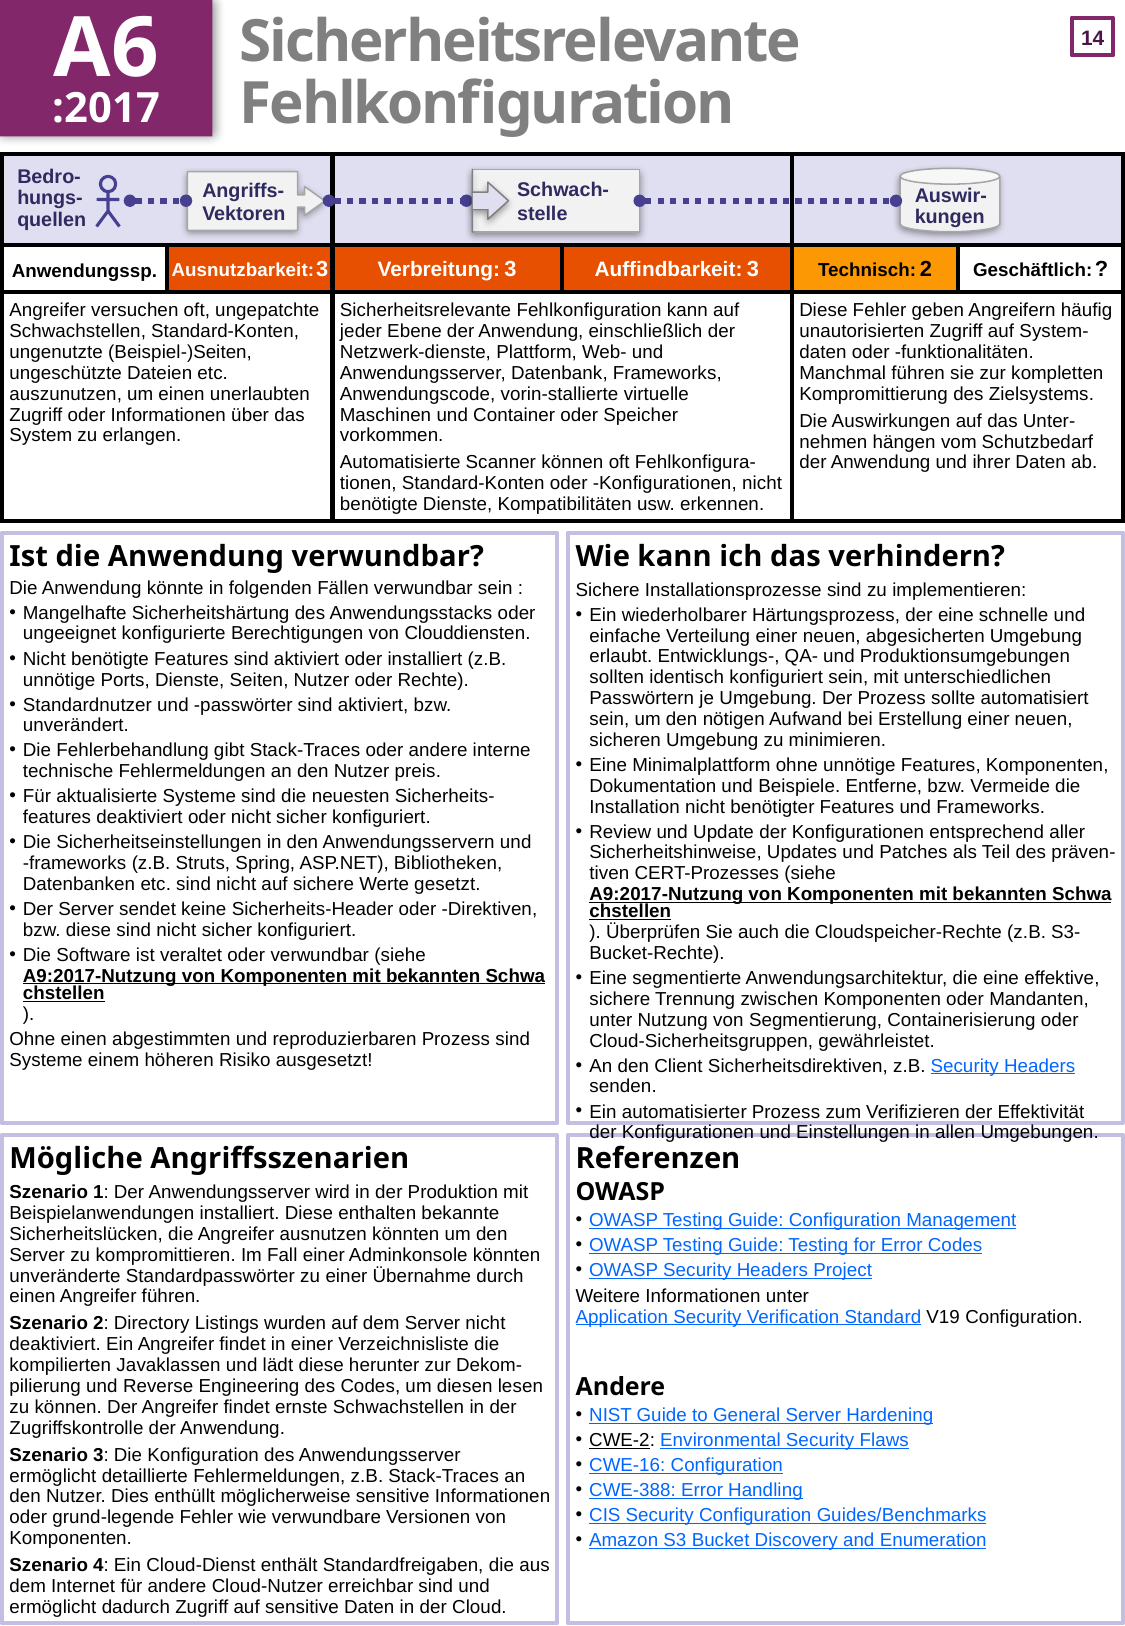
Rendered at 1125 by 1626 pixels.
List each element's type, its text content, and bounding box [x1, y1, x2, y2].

table_header [2, 154, 332, 243]
table_header [332, 154, 792, 243]
table_cell Verbreitung: 3 [335, 247, 560, 290]
text_box Referenzen OWASP OWASP Testing Guide: Configuration Management OWASP Testing Guide: Testing for Error Codes OWASP Security Headers Project Weitere Informationen unter Application Security Verification Standard V19 Configuration. Andere NIST Guide to General Server Hardening CWE-2: Environmental Security Flaws CWE-16: Configuration CWE-388: Error Handling CIS Security Configuration Guides/Benchmarks Amazon S3 Bucket Discovery and Enumeration [566, 1133, 1125, 1625]
table_cell Ausnutzbarkeit: 3 [169, 247, 330, 290]
title Sicherheitsrelevante Fehlkonfiguration [225, 12, 1125, 134]
text_box Wie kann ich das verhindern? Sichere Installationsprozesse sind zu implementieren: Ein wiederholbarer Härtungsprozess, der eine schnelle und einfache Verteilung einer neuen, abgesicherten Umgebung erlaubt. Entwicklungs-, QA- und Produktionsumgebungen sollten identisch konfiguriert sein, mit unterschiedlichen Passwörtern je Umgebung. Der Prozess sollte automatisiert sein, um den nötigen Aufwand bei Erstellung einer neuen, sicheren Umgebung zu minimieren. Eine Minimalplattform ohne unnötige Features, Komponenten, Dokumentation und Beispiele. Entferne, bzw. Vermeide die Installation nicht benötigter Features und Frameworks. Review und Update der Konfigurationen entsprechend aller Sicherheitshinweise, Updates und Patches als Teil des präven-tiven CERT-Prozesses (siehe A9:2017-Nutzung von Komponenten mit bekannten Schwachstellen). Überprüfen Sie auch die Cloudspeicher-Rechte (z.B. S3-Bucket-Rechte). Eine segmentierte Anwendungsarchitektur, die eine effektive, sichere Trennung zwischen Komponenten oder Mandanten, unter Nutzung von Segmentierung, Containerisierung oder Cloud-Sicherheitsgruppen, gewährleistet. An den Client Sicherheitsdirektiven, z.B. Security Headers senden. Ein automatisierter Prozess zum Verifizieren der Effektivität der Konfigurationen und Einstellungen in allen Umgebungen. [566, 531, 1125, 1125]
table_cell Technisch: 2 [794, 247, 956, 290]
table_cell Auffindbarkeit: 3 [564, 247, 790, 290]
table_header [792, 154, 1123, 243]
table_cell [4, 247, 165, 290]
table_cell Sicherheitsrelevante Fehlkonfiguration kann auf jeder Ebene der Anwendung, einschließlich der Netzwerk-dienste, Plattform, Web- und Anwendungsserver, Datenbank, Frameworks, Anwendungscode, vorin-stallierte virtuelle Maschinen und Container oder Speicher vorkommen. Automatisierte Scanner können oft Fehlkonfigura-tionen, Standard-Konten oder -Konfigurationen, nicht benötigte Dienste, Kompatibilitäten usw. erkennen. [332, 294, 792, 522]
text_box Ist die Anwendung verwundbar? Die Anwendung könnte in folgenden Fällen verwundbar sein : Mangelhafte Sicherheitshärtung des Anwendungsstacks oder ungeeignet konfigurierte Berechtigungen von Clouddiensten. Nicht benötigte Features sind aktiviert oder installiert (z.B. unnötige Ports, Dienste, Seiten, Nutzer oder Rechte). Standardnutzer und -passwörter sind aktiviert, bzw. unverändert. Die Fehlerbehandlung gibt Stack-Traces oder andere interne technische Fehlermeldungen an den Nutzer preis. Für aktualisierte Systeme sind die neuesten Sicherheits-features deaktiviert oder nicht sicher konfiguriert. Die Sicherheitseinstellungen in den Anwendungsservern und -frameworks (z.B. Struts, Spring, ASP.NET), Bibliotheken, Datenbanken etc. sind nicht auf sichere Werte gesetzt. Der Server sendet keine Sicherheits-Header oder -Direktiven, bzw. diese sind nicht sicher konfiguriert. Die Software ist veraltet oder verwundbar (siehe A9:2017-Nutzung von Komponenten mit bekannten Schwachstellen). Ohne einen abgestimmten und reproduzierbaren Prozess sind Systeme einem höheren Risiko ausgesetzt! [0, 531, 559, 1125]
list A6 :2017 [0, 0, 213, 137]
text_box Mögliche Angriffsszenarien Szenario 1: Der Anwendungsserver wird in der Produktion mit Beispielanwendungen installiert. Diese enthalten bekannte Sicherheitslücken, die Angreifer ausnutzen könnten um den Server zu kompromittieren. Im Fall einer Adminkonsole könnten unveränderte Standardpasswörter zu einer Übernahme durch einen Angreifer führen. Szenario 2: Directory Listings wurden auf dem Server nicht deaktiviert. Ein Angreifer findet in einer Verzeichnisliste die kompilierten Javaklassen und lädt diese herunter zur Dekom-pilierung und Reverse Engineering des Codes, um diesen lesen zu können. Der Angreifer findet ernste Schwachstellen in der Zugriffskontrolle der Anwendung. Szenario 3: Die Konfiguration des Anwendungsserver ermöglicht detaillierte Fehlermeldungen, z.B. Stack-Traces an den Nutzer. Dies enthüllt möglicherweise sensitive Informationen oder grund-legende Fehler wie verwundbare Versionen von Komponenten. Szenario 4: Ein Cloud-Dienst enthält Standardfreigaben, die aus dem Internet für andere Cloud-Nutzer erreichbar sind und ermöglicht dadurch Zugriff auf sensitive Daten in der Cloud. [0, 1133, 559, 1625]
table_cell Angreifer versuchen oft, ungepatchte Schwachstellen, Standard-Konten, ungenutzte (Beispiel-)Seiten, ungeschützte Dateien etc. auszunutzen, um einen unerlaubten Zugriff oder Informationen über das System zu erlangen. [2, 294, 332, 522]
table_cell [960, 247, 1121, 290]
table_cell Diese Fehler geben Angreifern häufig unautorisierten Zugriff auf System-daten oder -funktionalitäten. Manchmal führen sie zur kompletten Kompromittierung des Zielsystems. Die Auswirkungen auf das Unter-nehmen hängen vom Schutzbedarf der Anwendung und ihrer Daten ab. [792, 294, 1123, 522]
